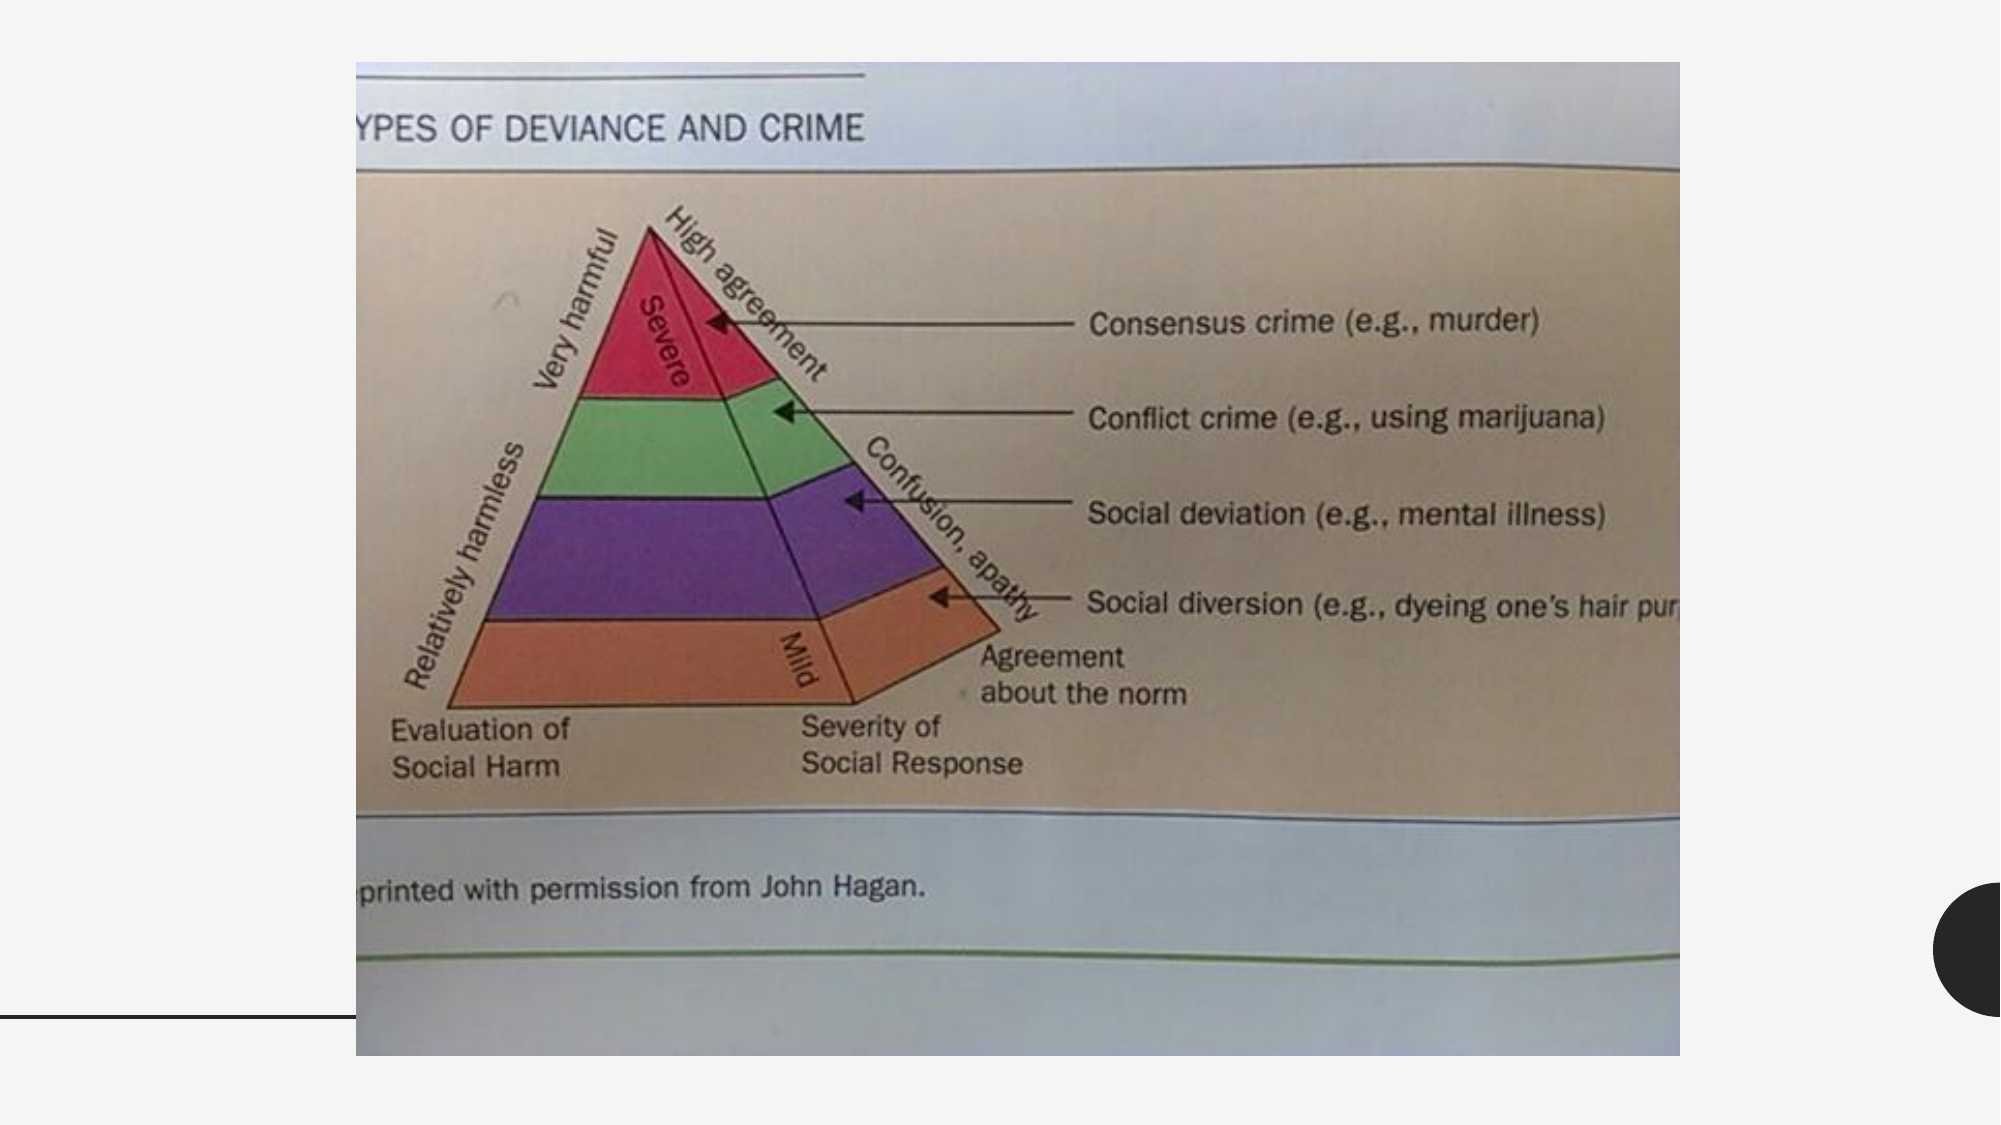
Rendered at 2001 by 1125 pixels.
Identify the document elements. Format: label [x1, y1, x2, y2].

picture [356, 62, 1680, 1056]
